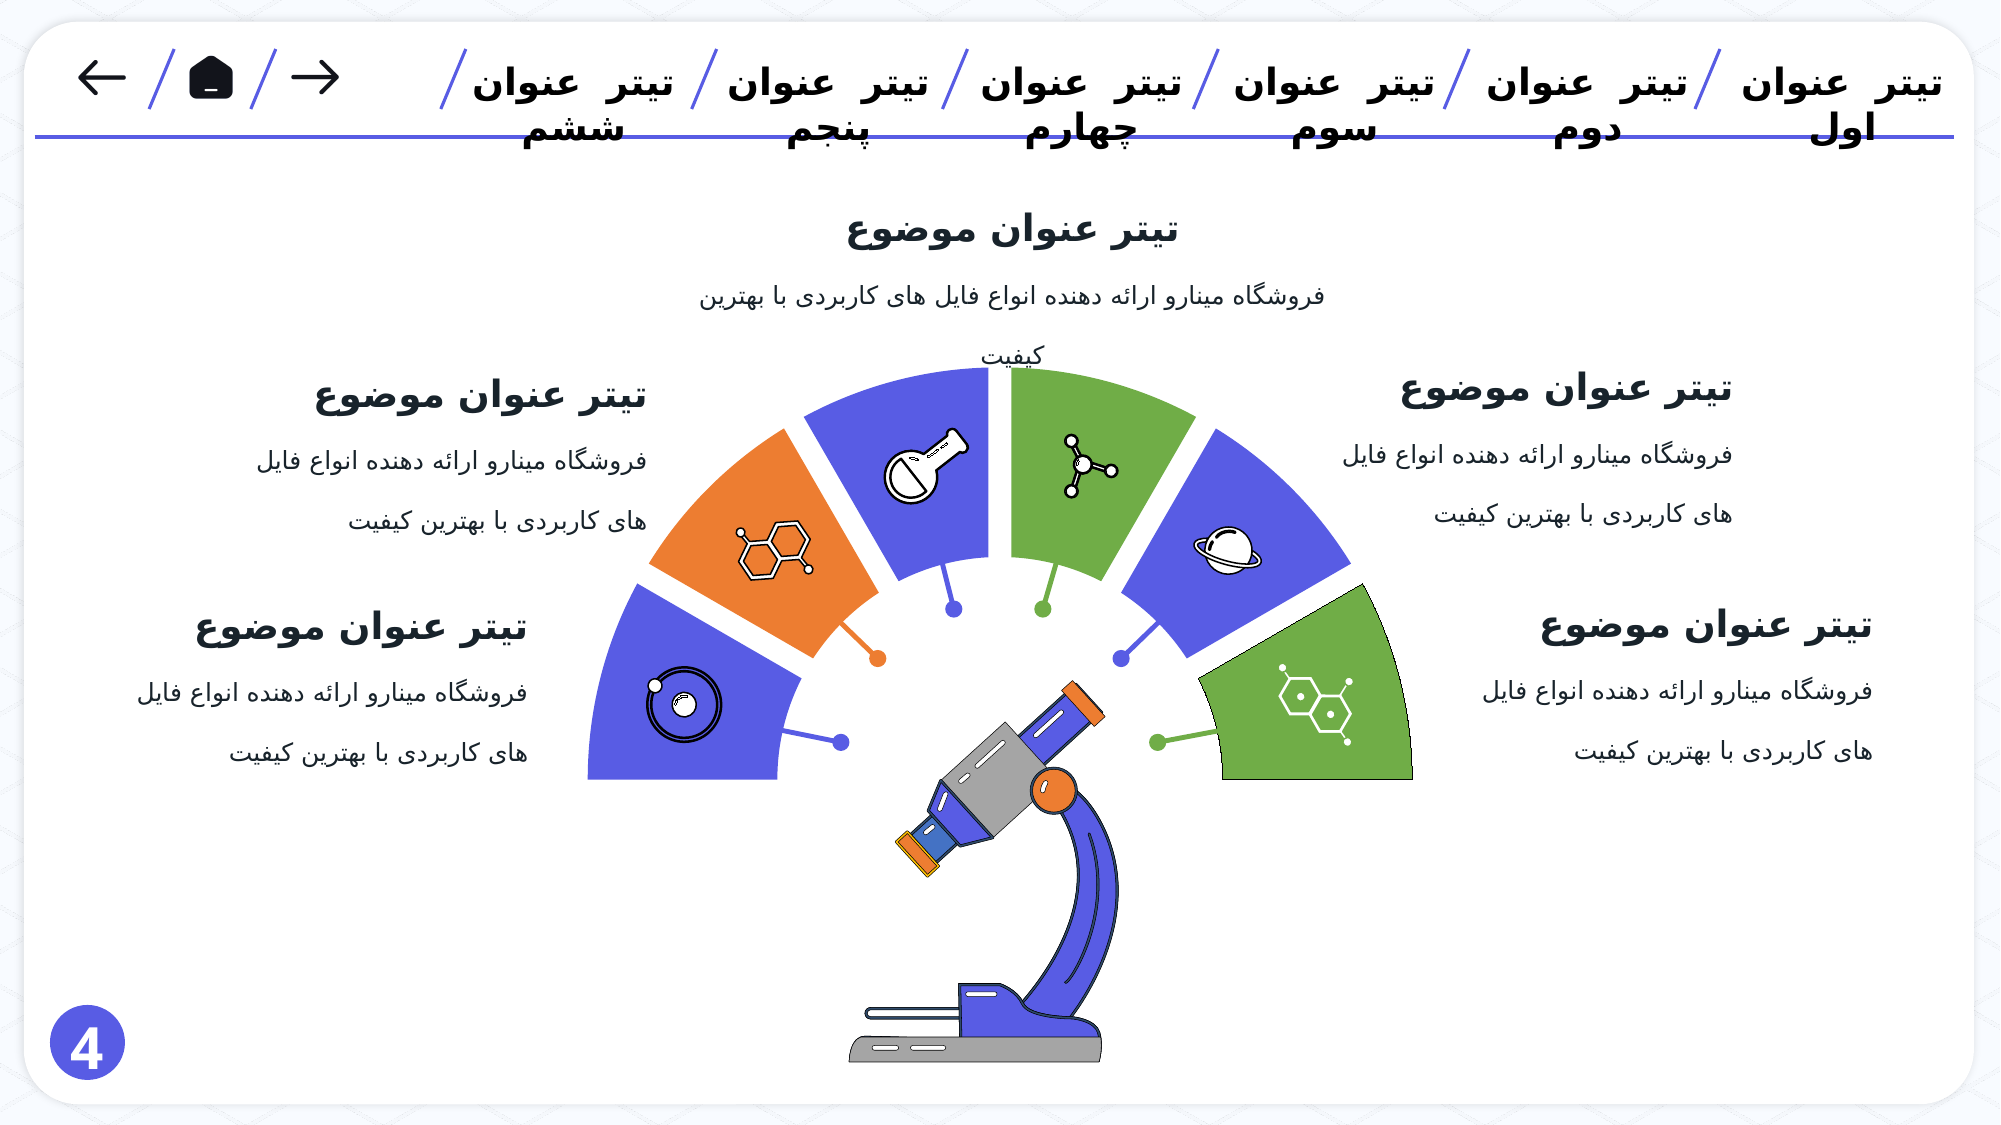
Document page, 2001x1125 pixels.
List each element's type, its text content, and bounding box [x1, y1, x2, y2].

text_box 4 [39, 1003, 134, 1089]
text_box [1112, 428, 1352, 668]
text_box تیتر عنوان اول [1716, 50, 1971, 156]
text_box تیتر عنوان دوم [1463, 50, 1716, 156]
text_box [1149, 583, 1413, 780]
text_box تیتر عنوان سوم [1210, 50, 1463, 156]
text_box تیتر عنوان موضوع فروشگاه مینارو ارائه دهنده انواع فایل های کاربردی با بهترین کیفیت [1282, 310, 1749, 536]
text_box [803, 367, 989, 618]
text_box تیتر عنوان موضوع فروشگاه مینارو ارائه دهنده انواع فایل های کاربردی با بهترین کیفیت [1422, 547, 1889, 772]
text_box تیتر عنوان ششم [446, 50, 702, 156]
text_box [587, 583, 850, 780]
text_box تیتر عنوان موضوع فروشگاه مینارو ارائه دهنده انواع فایل های کاربردی با بهترین کیفیت [196, 317, 663, 542]
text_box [1011, 367, 1197, 618]
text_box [76, 51, 341, 104]
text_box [849, 680, 1151, 1062]
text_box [648, 428, 887, 668]
text_box تیتر عنوان پنجم [702, 50, 957, 152]
text_box تیتر عنوان موضوع فروشگاه مینارو ارائه دهنده انواع فایل های کاربردی با بهترین کیفیت [677, 152, 1348, 377]
text_box تیتر عنوان موضوع فروشگاه مینارو ارائه دهنده انواع فایل های کاربردی با بهترین کیفیت [77, 549, 544, 775]
text_box تیتر عنوان چهارم [957, 50, 1210, 152]
